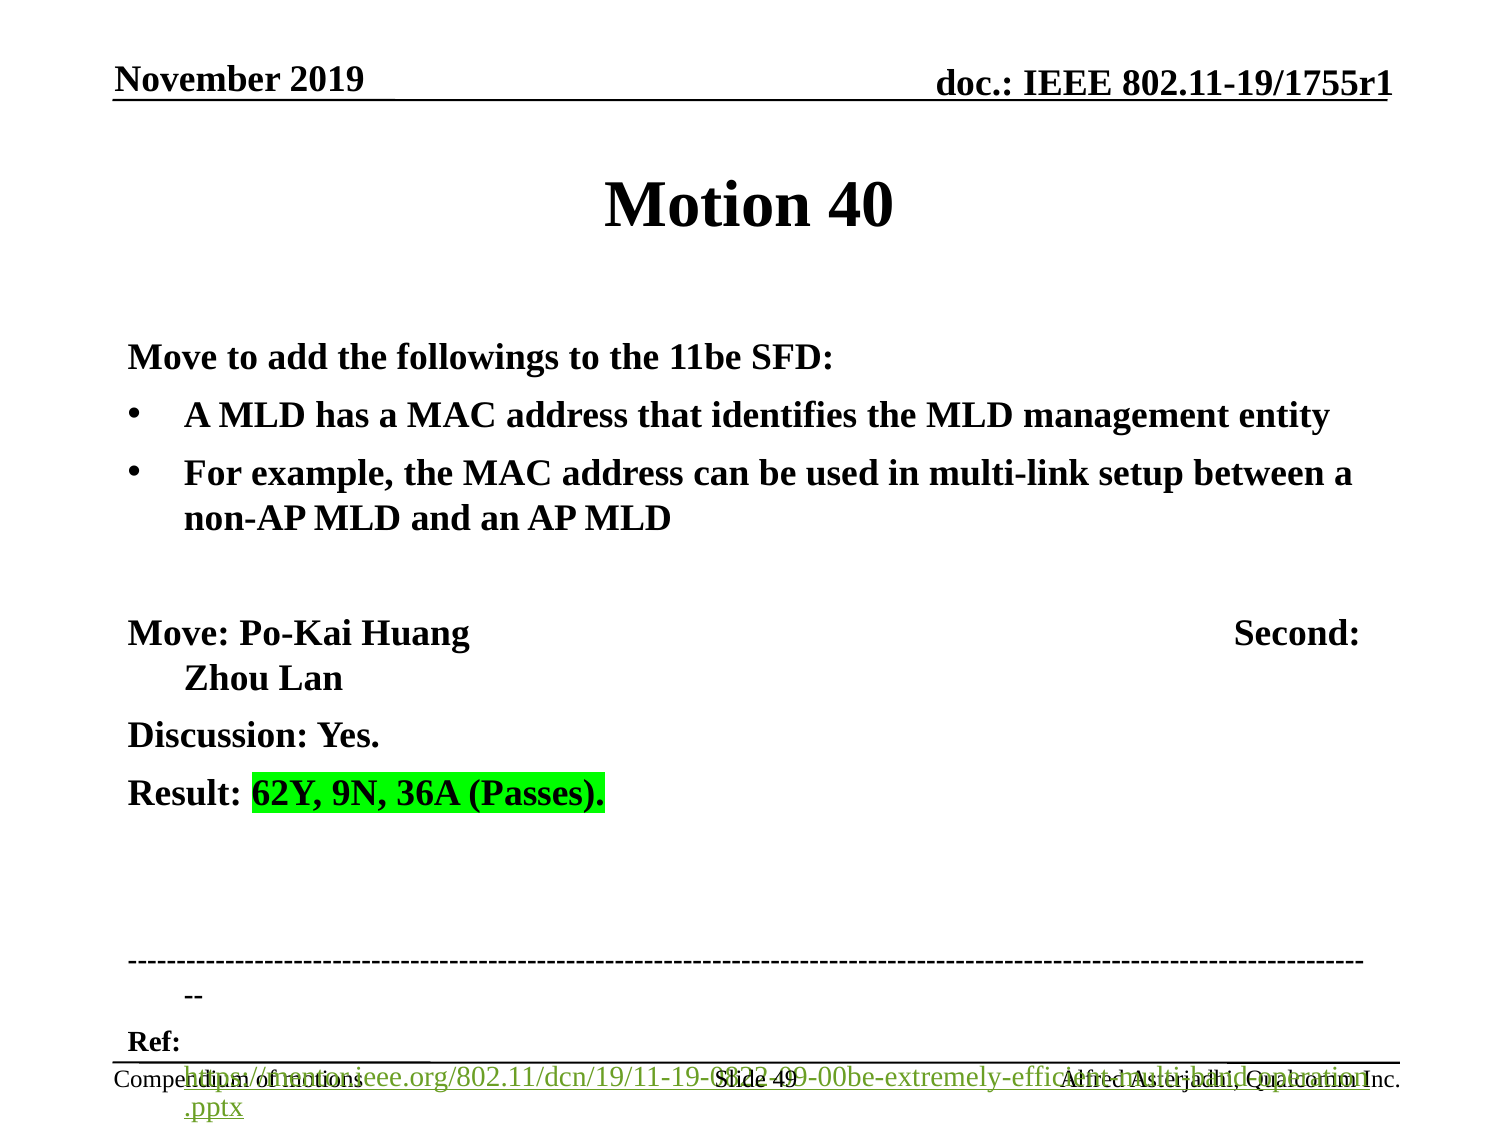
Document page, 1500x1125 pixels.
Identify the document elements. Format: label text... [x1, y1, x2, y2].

title Motion 40 [112, 112, 1388, 288]
slide_number Slide 49 [712, 1061, 800, 1123]
footer Alfred Asterjadhi, Qualcomm Inc. [878, 1061, 1402, 1093]
list Move to add the followings to the 11be SFD: A MLD has a MAC address that identifies the MLD management entity For example, the MAC address can be used in multi-link setup between a non-AP MLD and an AP MLD Move: Po-Kai Huang Second: Zhou Lan Discussion: Yes. Result: 62Y, 9N, 36A (Passes). --------------------------------------------------------------------------------------------------------------------------------- Ref: https://mentor.ieee.org/802.11/dcn/19/11-19-0822-09-00be-extremely-efficient-multi-band-operation.pptx [112, 324, 1388, 1063]
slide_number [114, 54, 423, 100]
